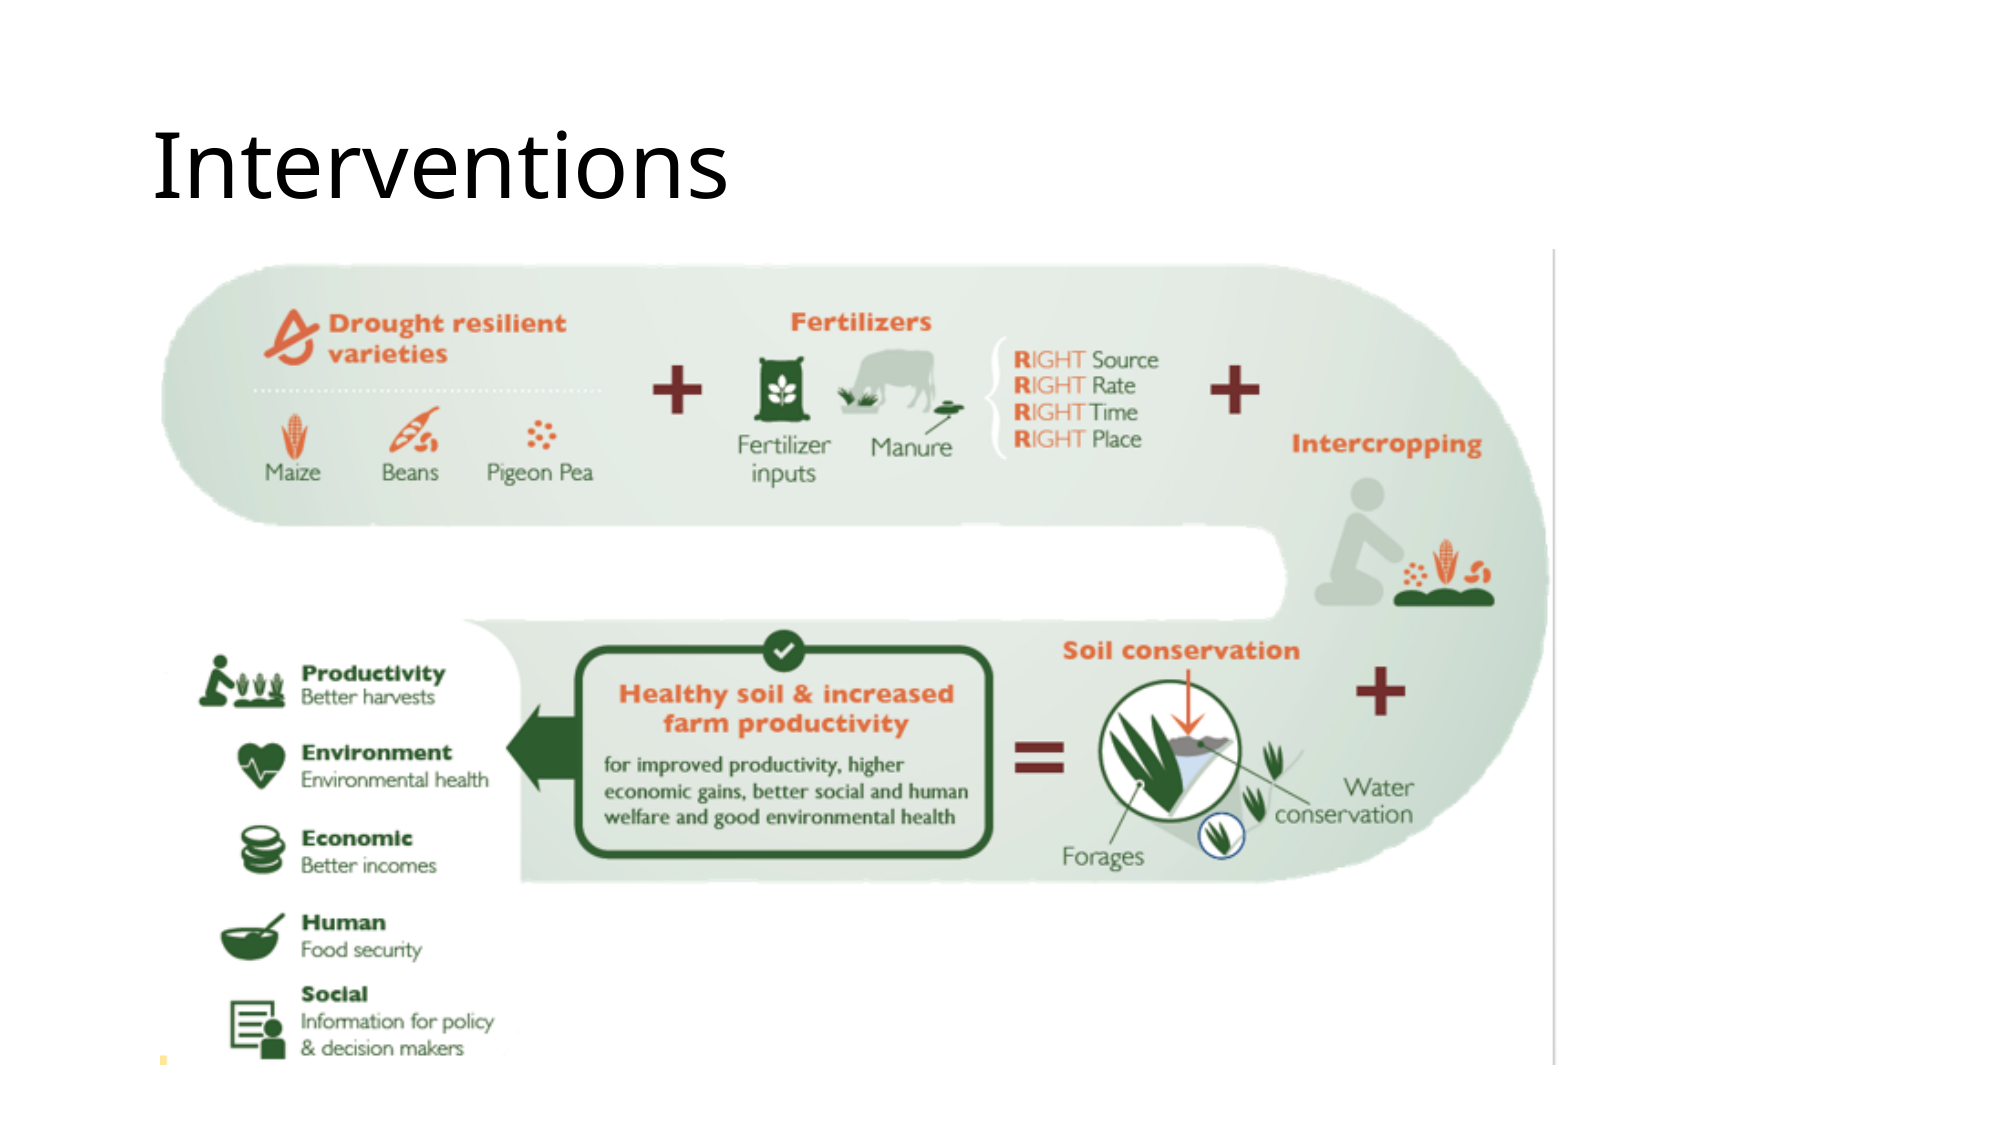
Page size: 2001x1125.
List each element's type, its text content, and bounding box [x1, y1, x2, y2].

title Interventions [137, 59, 1863, 278]
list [160, 249, 1557, 1065]
